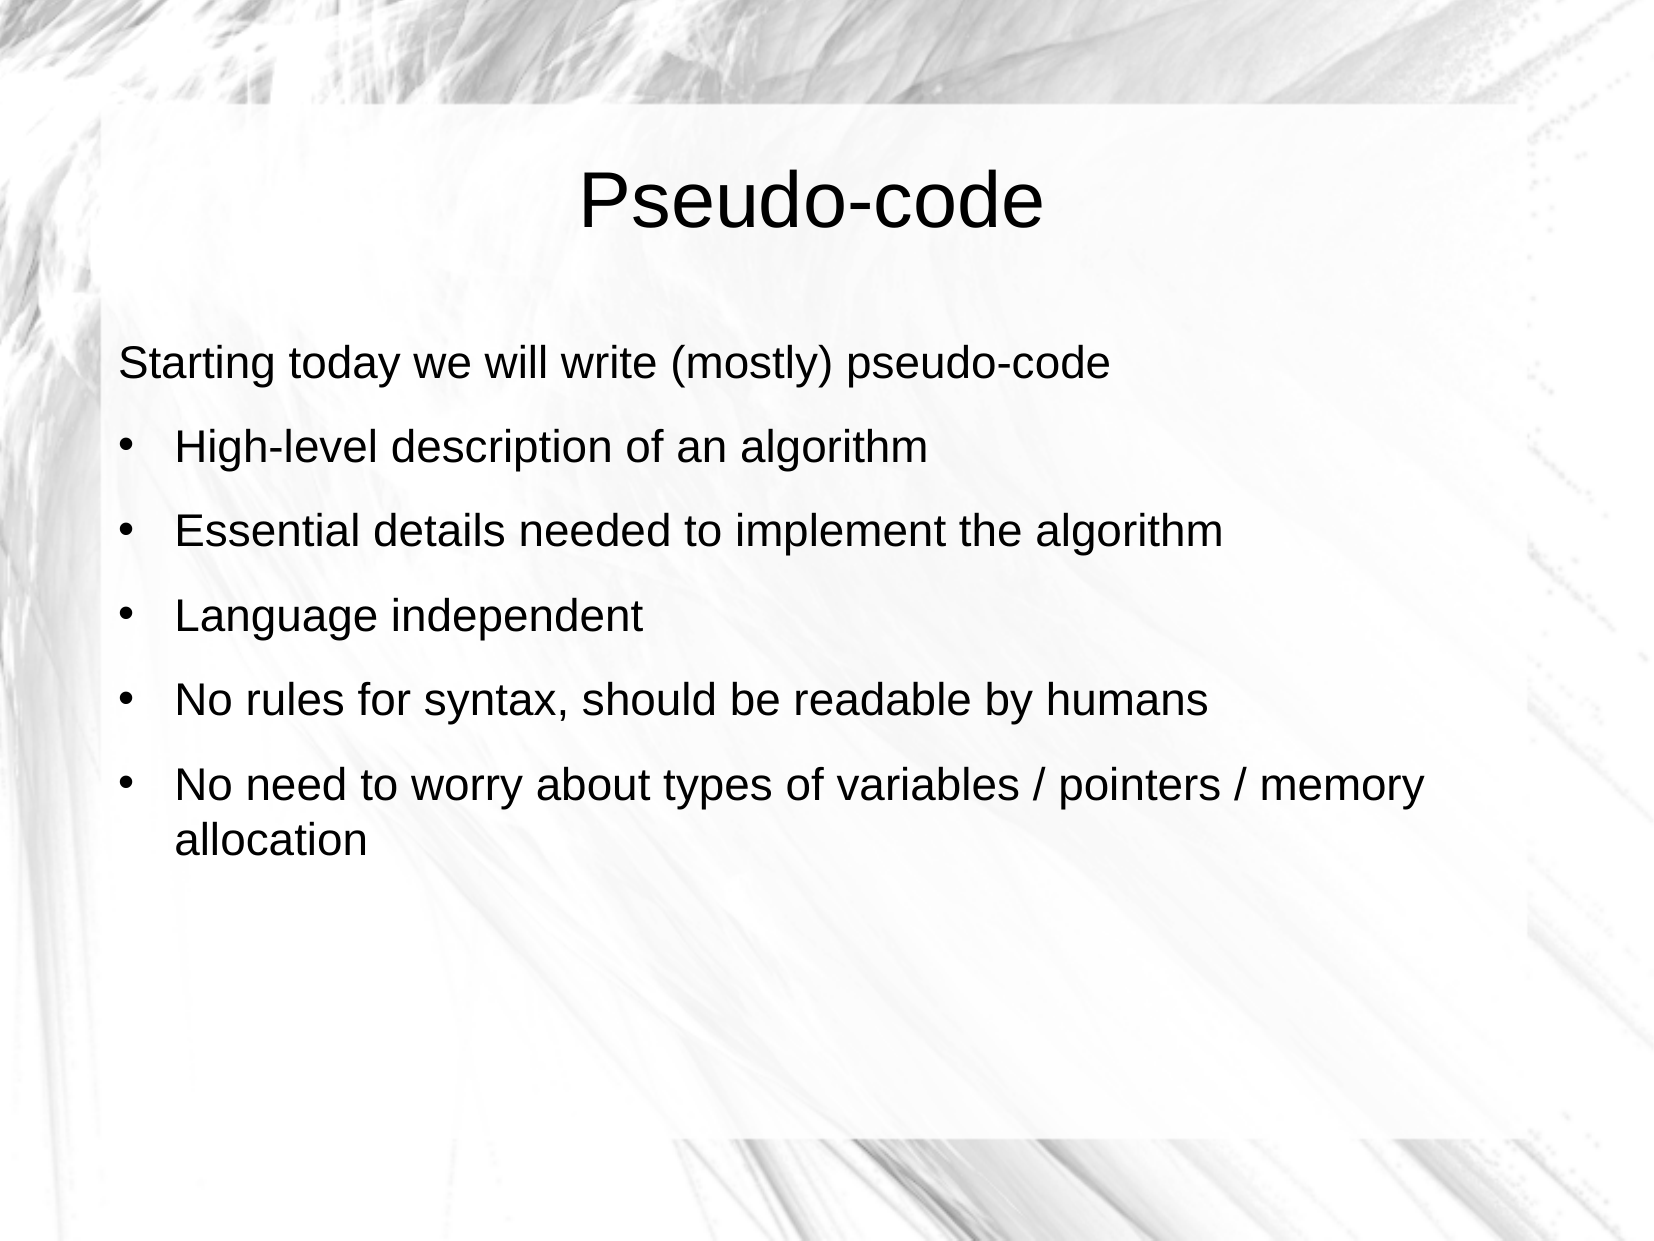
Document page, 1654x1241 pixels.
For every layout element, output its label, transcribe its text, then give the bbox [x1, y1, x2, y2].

list Starting today we will write (mostly) pseudo-code High-level description of an algorithm Essential details needed to implement the algorithm Language independent No rules for syntax, should be readable by humans No need to worry about types of variables / pointers / memory allocation [118, 332, 1571, 1121]
title Pseudo-code [118, 93, 1506, 299]
picture [0, 0, 1654, 1241]
